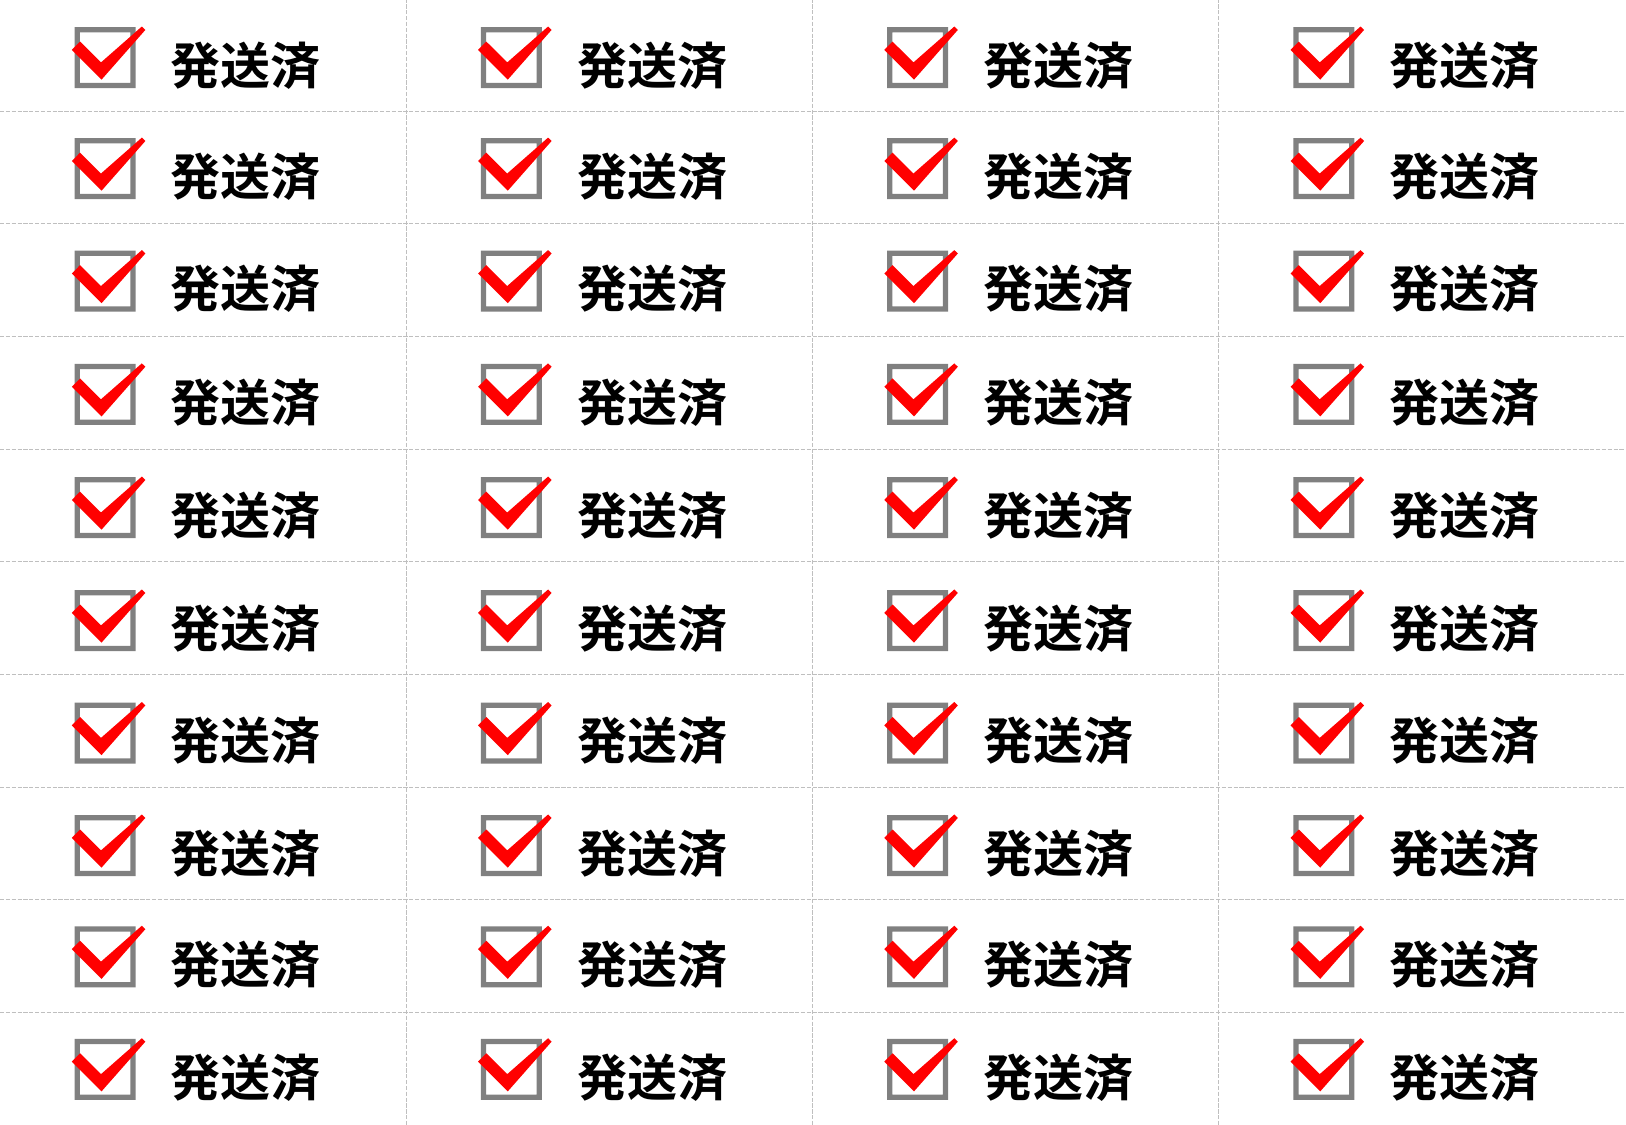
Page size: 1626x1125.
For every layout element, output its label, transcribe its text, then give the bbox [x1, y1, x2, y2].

text_box 発送済 [1389, 145, 1540, 206]
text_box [1290, 26, 1365, 89]
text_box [1290, 137, 1365, 200]
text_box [478, 925, 552, 988]
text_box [1290, 701, 1365, 764]
text_box 発送済 [1389, 34, 1540, 95]
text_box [71, 925, 146, 988]
text_box 発送済 [1389, 822, 1540, 883]
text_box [71, 26, 146, 89]
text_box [478, 137, 552, 200]
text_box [884, 250, 958, 312]
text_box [884, 701, 958, 764]
text_box 発送済 [170, 933, 321, 994]
text_box 発送済 [170, 709, 321, 770]
text_box 発送済 [576, 1046, 728, 1107]
text_box 発送済 [983, 371, 1134, 432]
text_box 発送済 [576, 933, 728, 994]
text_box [1290, 925, 1365, 988]
text_box 発送済 [576, 145, 728, 206]
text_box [1290, 250, 1365, 312]
text_box 発送済 [983, 933, 1134, 994]
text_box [884, 26, 958, 89]
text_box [884, 814, 958, 877]
text_box 発送済 [576, 484, 728, 545]
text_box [478, 589, 552, 652]
text_box 発送済 [170, 34, 321, 95]
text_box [478, 814, 552, 877]
text_box 発送済 [1389, 1046, 1540, 1107]
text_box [478, 1038, 552, 1100]
text_box 発送済 [983, 709, 1134, 770]
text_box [1290, 476, 1365, 539]
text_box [884, 1038, 958, 1100]
text_box 発送済 [983, 822, 1134, 883]
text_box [478, 363, 552, 426]
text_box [478, 476, 552, 539]
text_box 発送済 [983, 597, 1134, 658]
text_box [1290, 363, 1365, 426]
text_box 発送済 [170, 145, 321, 206]
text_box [1290, 589, 1365, 652]
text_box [71, 1038, 146, 1100]
text_box 発送済 [576, 709, 728, 770]
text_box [71, 589, 146, 652]
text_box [71, 363, 146, 426]
text_box 発送済 [170, 257, 321, 318]
text_box 発送済 [1389, 484, 1540, 545]
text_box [1290, 814, 1365, 877]
text_box 発送済 [576, 257, 728, 318]
text_box 発送済 [983, 257, 1134, 318]
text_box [884, 363, 958, 426]
text_box 発送済 [983, 145, 1134, 206]
text_box 発送済 [576, 34, 728, 95]
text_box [1290, 1038, 1365, 1100]
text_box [478, 701, 552, 764]
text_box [71, 701, 146, 764]
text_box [71, 476, 146, 539]
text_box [884, 476, 958, 539]
text_box 発送済 [1389, 933, 1540, 994]
text_box 発送済 [1389, 597, 1540, 658]
text_box 発送済 [170, 371, 321, 432]
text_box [478, 250, 552, 312]
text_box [884, 137, 958, 200]
text_box 発送済 [576, 822, 728, 883]
text_box 発送済 [1389, 257, 1540, 318]
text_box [478, 26, 552, 89]
text_box 発送済 [1389, 709, 1540, 770]
text_box 発送済 [170, 484, 321, 545]
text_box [884, 925, 958, 988]
text_box 発送済 [983, 484, 1134, 545]
text_box 発送済 [983, 1046, 1134, 1107]
text_box 発送済 [576, 371, 728, 432]
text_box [71, 814, 146, 877]
text_box 発送済 [170, 822, 321, 883]
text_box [884, 589, 958, 652]
text_box 発送済 [576, 597, 728, 658]
text_box 発送済 [1389, 371, 1540, 432]
text_box 発送済 [170, 1046, 321, 1107]
text_box 発送済 [170, 597, 321, 658]
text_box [71, 137, 146, 200]
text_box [71, 250, 146, 312]
text_box 発送済 [983, 34, 1134, 95]
